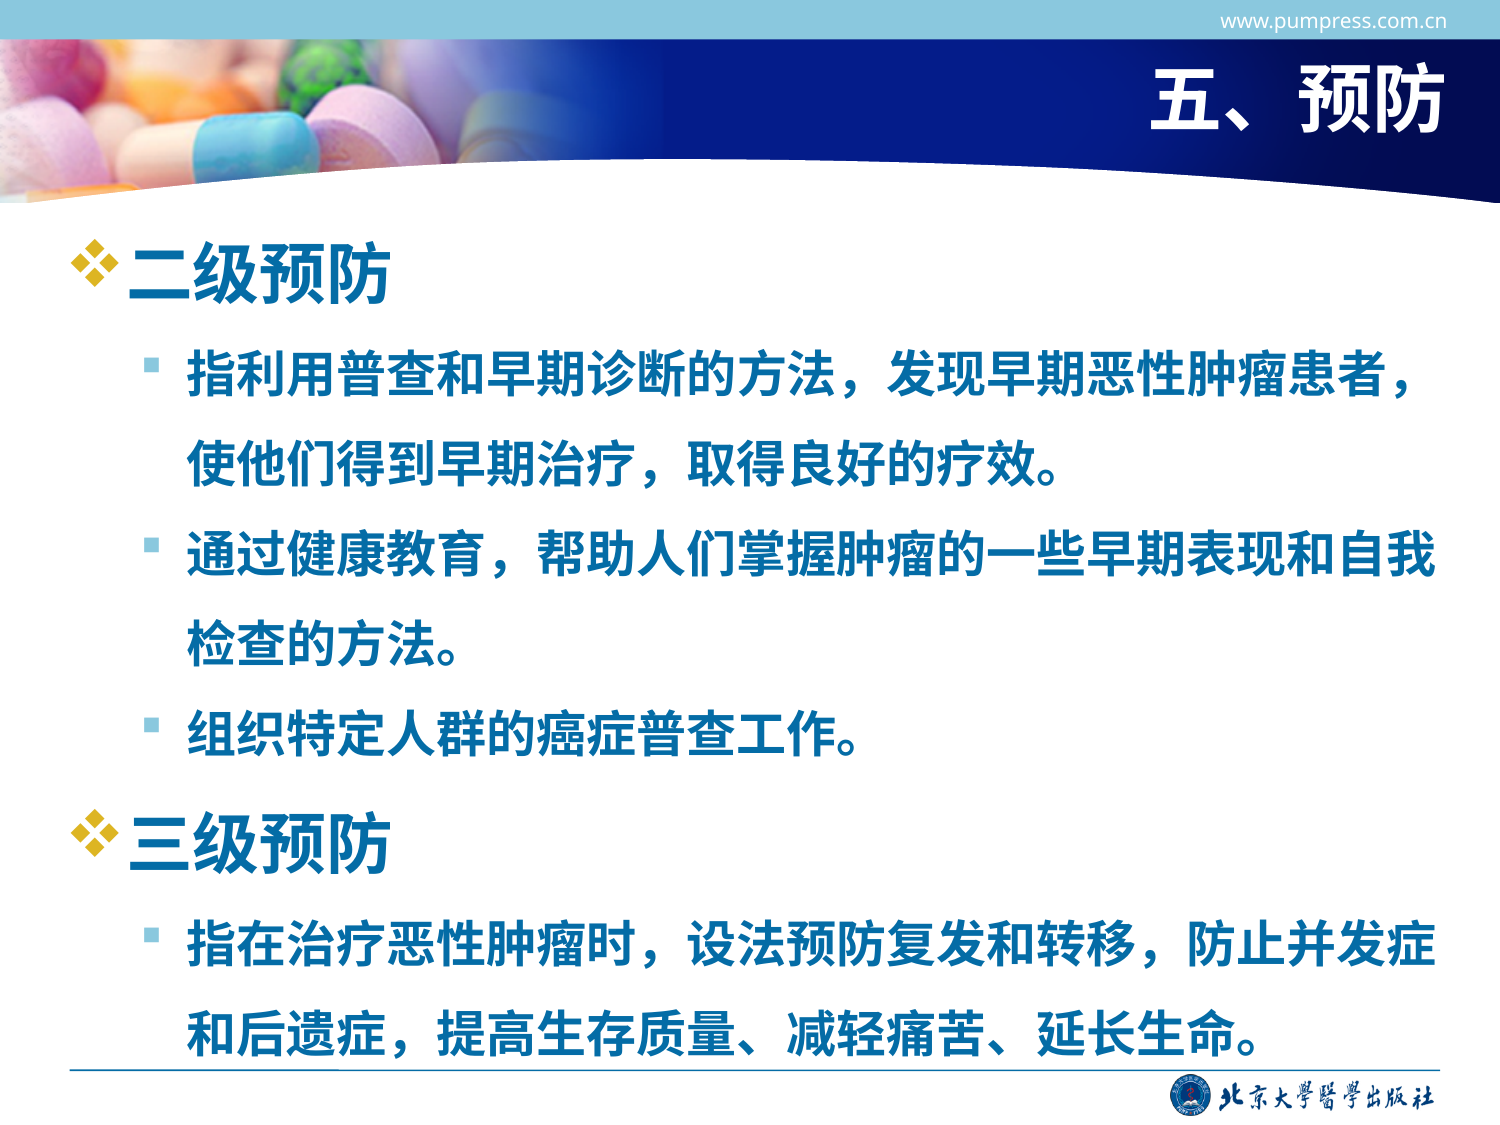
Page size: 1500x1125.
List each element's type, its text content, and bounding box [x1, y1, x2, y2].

title 五、预防 [137, 49, 1463, 143]
slide_number www.pumpress.com.cn [1024, 0, 1463, 38]
picture [0, 40, 1500, 203]
picture [1170, 1074, 1436, 1118]
list 二级预防 指利用普查和早期诊断的方法，发现早期恶性肿瘤患者，使他们得到早期治疗，取得良好的疗效。 通过健康教育，帮助人们掌握肿瘤的一些早期表现和自我检查的方法。 组织特定人群的癌症普查工作。 三级预防 指在治疗恶性肿瘤时，设法预防复发和转移，防止并发症和后遗症，提高生存质量、减轻痛苦、延长生命。 [49, 184, 1463, 1071]
